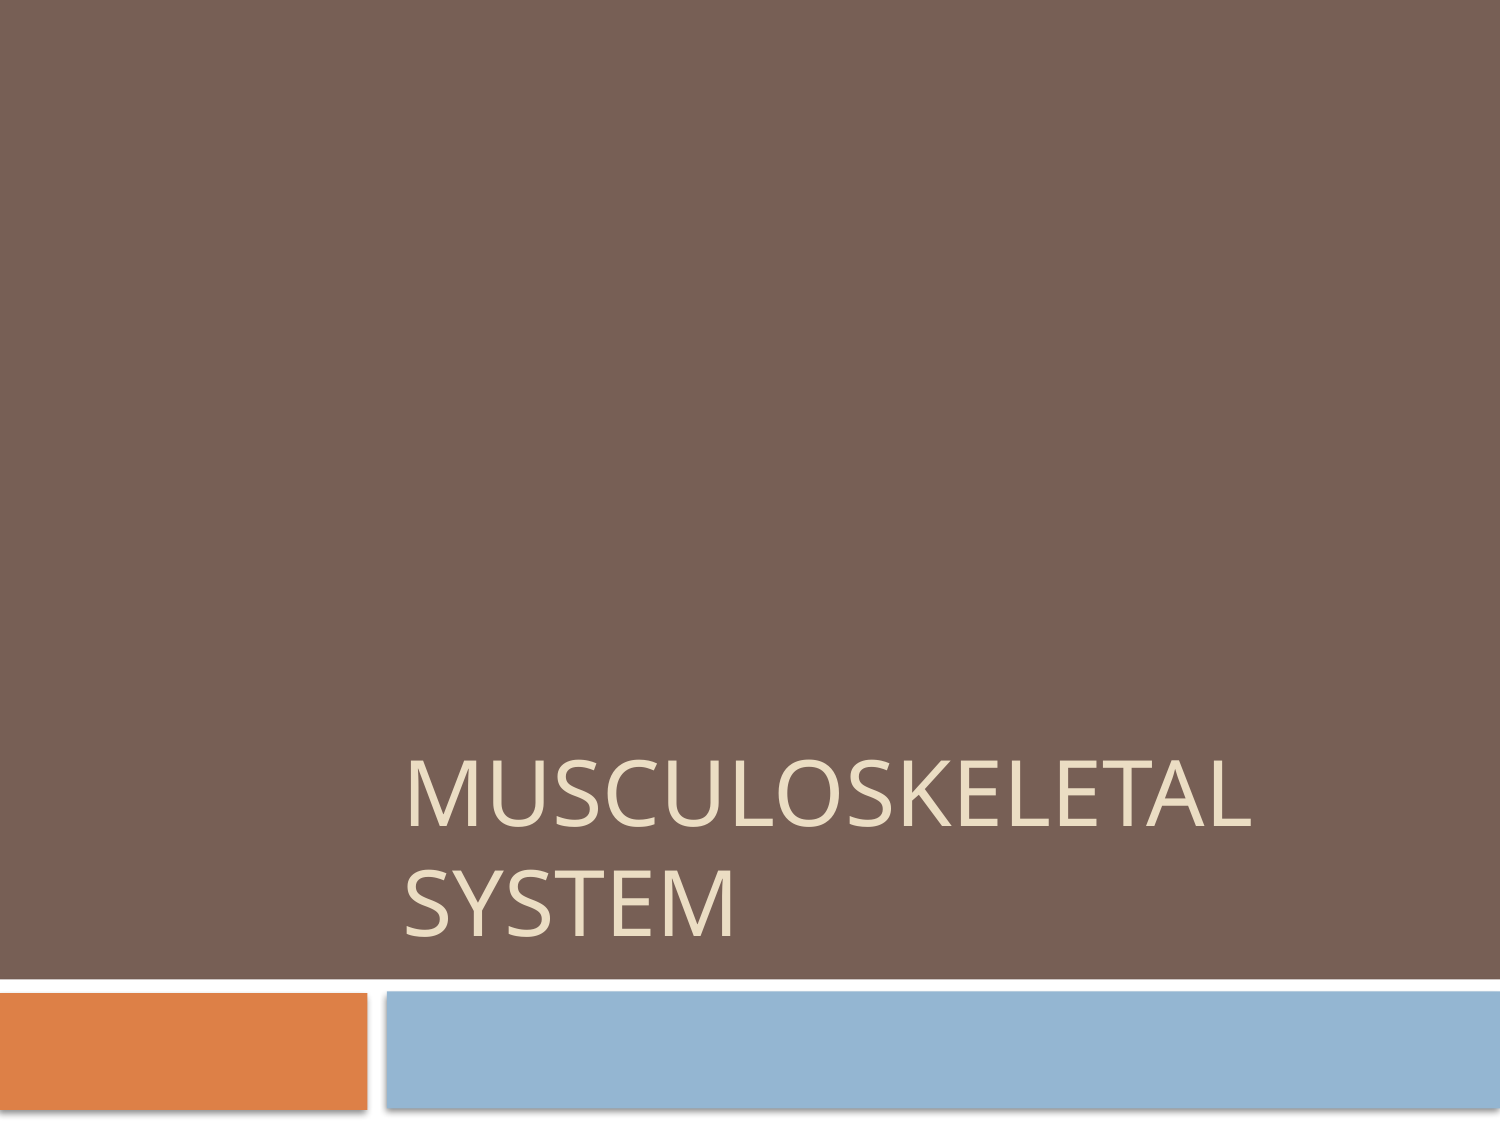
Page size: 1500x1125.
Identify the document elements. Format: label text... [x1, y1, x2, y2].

title Musculoskeletal System [387, 662, 1450, 963]
